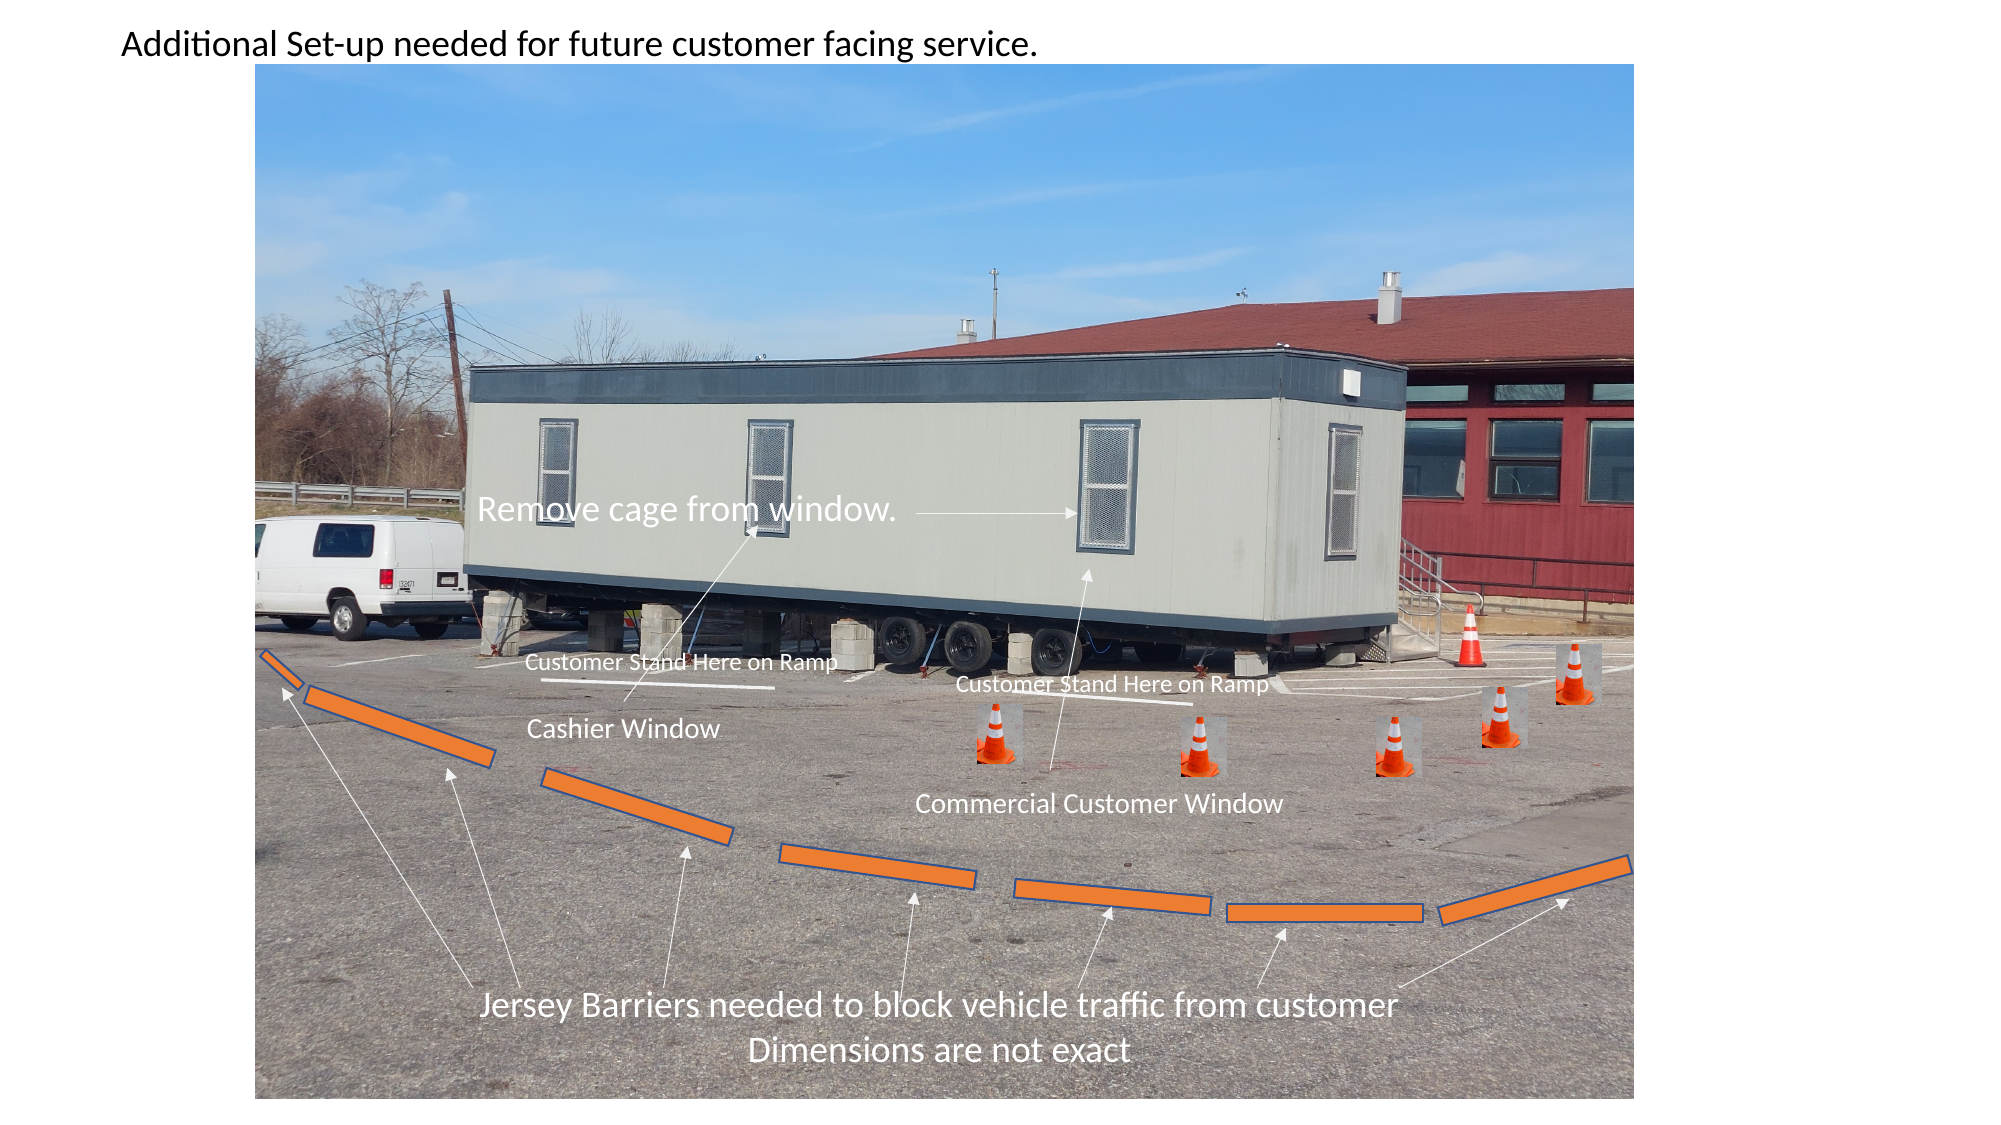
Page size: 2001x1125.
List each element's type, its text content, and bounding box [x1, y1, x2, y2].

text_box Additional Set-up needed for future customer facing service. [106, 11, 1072, 71]
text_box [255, 64, 1634, 1124]
